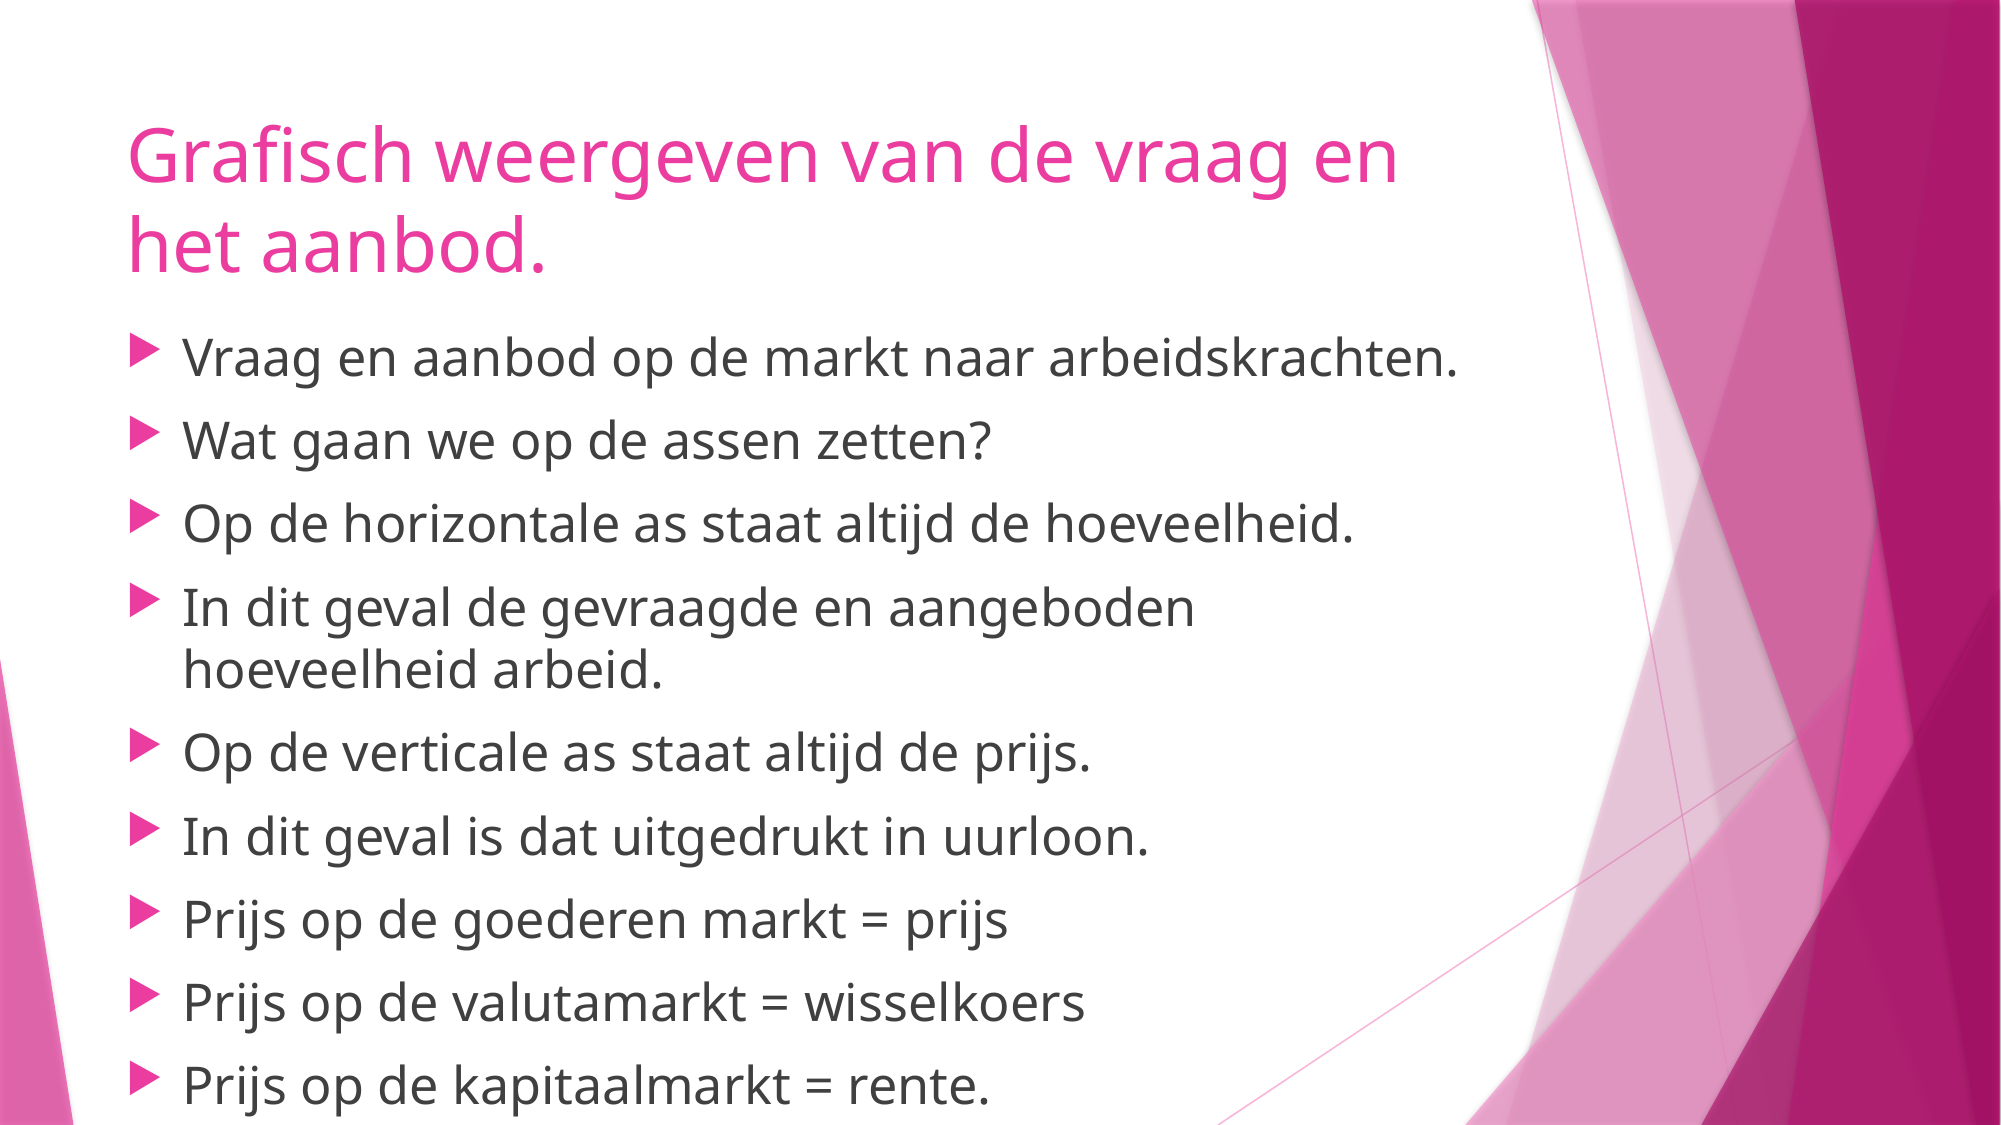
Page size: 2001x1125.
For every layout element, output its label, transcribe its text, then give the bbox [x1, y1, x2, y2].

title Grafisch weergeven van de vraag en het aanbod. [111, 99, 1522, 316]
list Vraag en aanbod op de markt naar arbeidskrachten. Wat gaan we op de assen zetten? Op de horizontale as staat altijd de hoeveelheid. In dit geval de gevraagde en aangeboden hoeveelheid arbeid. Op de verticale as staat altijd de prijs. In dit geval is dat uitgedrukt in uurloon. Prijs op de goederen markt = prijs Prijs op de valutamarkt = wisselkoers Prijs op de kapitaalmarkt = rente. [111, 316, 1522, 1125]
